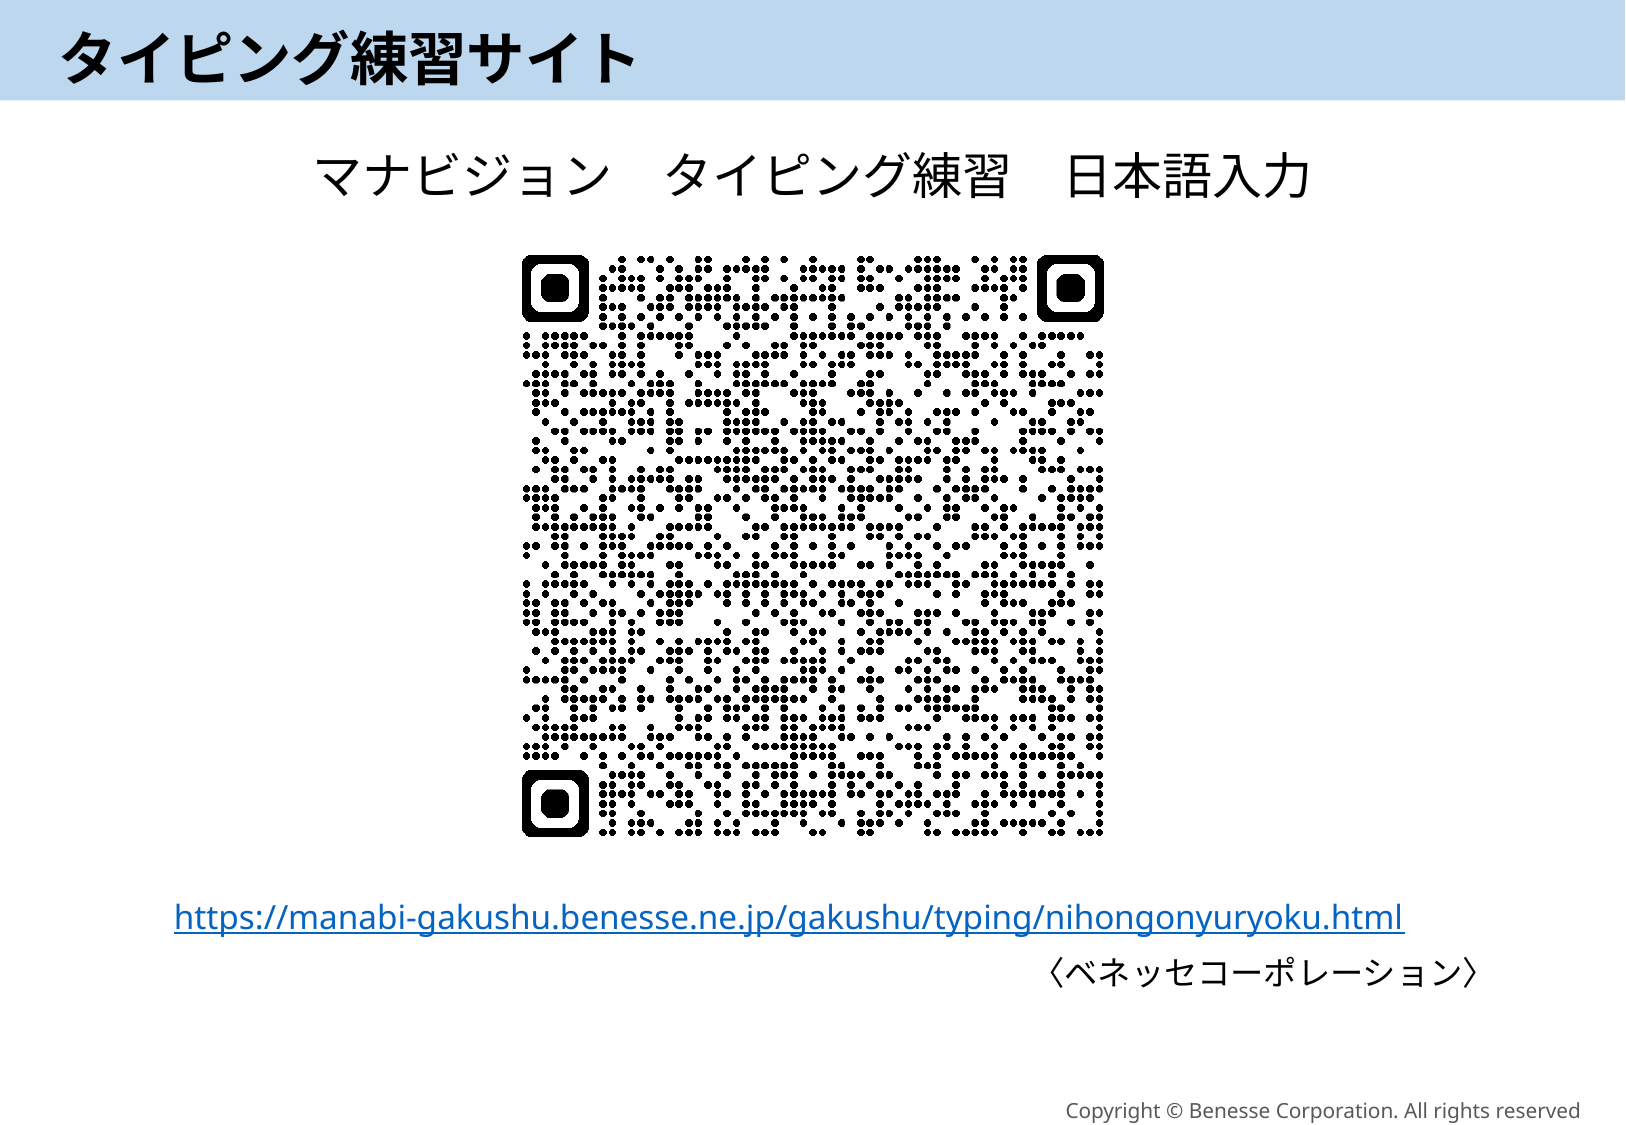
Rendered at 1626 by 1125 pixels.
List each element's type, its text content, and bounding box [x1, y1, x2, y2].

text_box https://manabi-gakushu.benesse.ne.jp/gakushu/typing/nihongonyuryoku.html 〈ベネッセコーポレーション〉 [67, 889, 1511, 1070]
list マナビジョン タイピング練習 日本語入力 [165, 144, 1460, 245]
picture [483, 216, 1142, 875]
title タイピング練習サイト [0, 0, 1625, 101]
